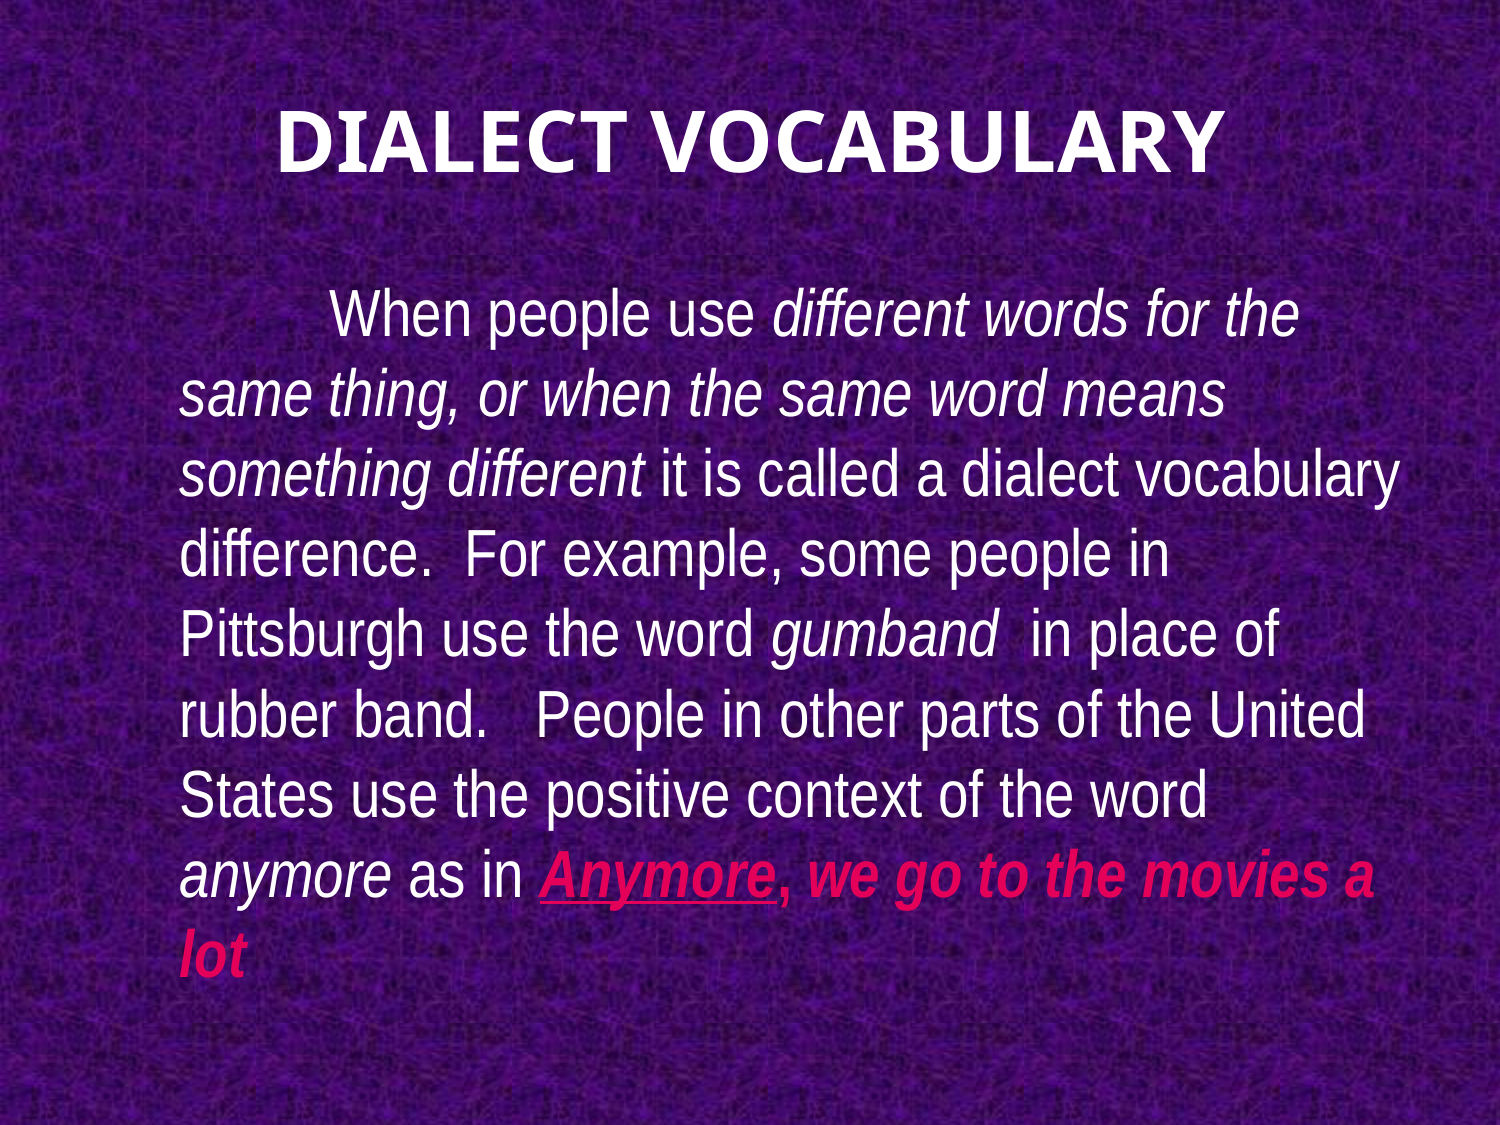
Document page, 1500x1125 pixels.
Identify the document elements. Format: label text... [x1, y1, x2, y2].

list When people use different words for the same thing, or when the same word means something different it is called a dialect vocabulary difference. For example, some people in Pittsburgh use the word gumband in place of rubber band. People in other parts of the United States use the positive context of the word anymore as in Anymore, we go to the movies a lot [75, 262, 1425, 1035]
title DIALECT VOCABULARY [75, 45, 1425, 233]
picture [0, 0, 1500, 1125]
